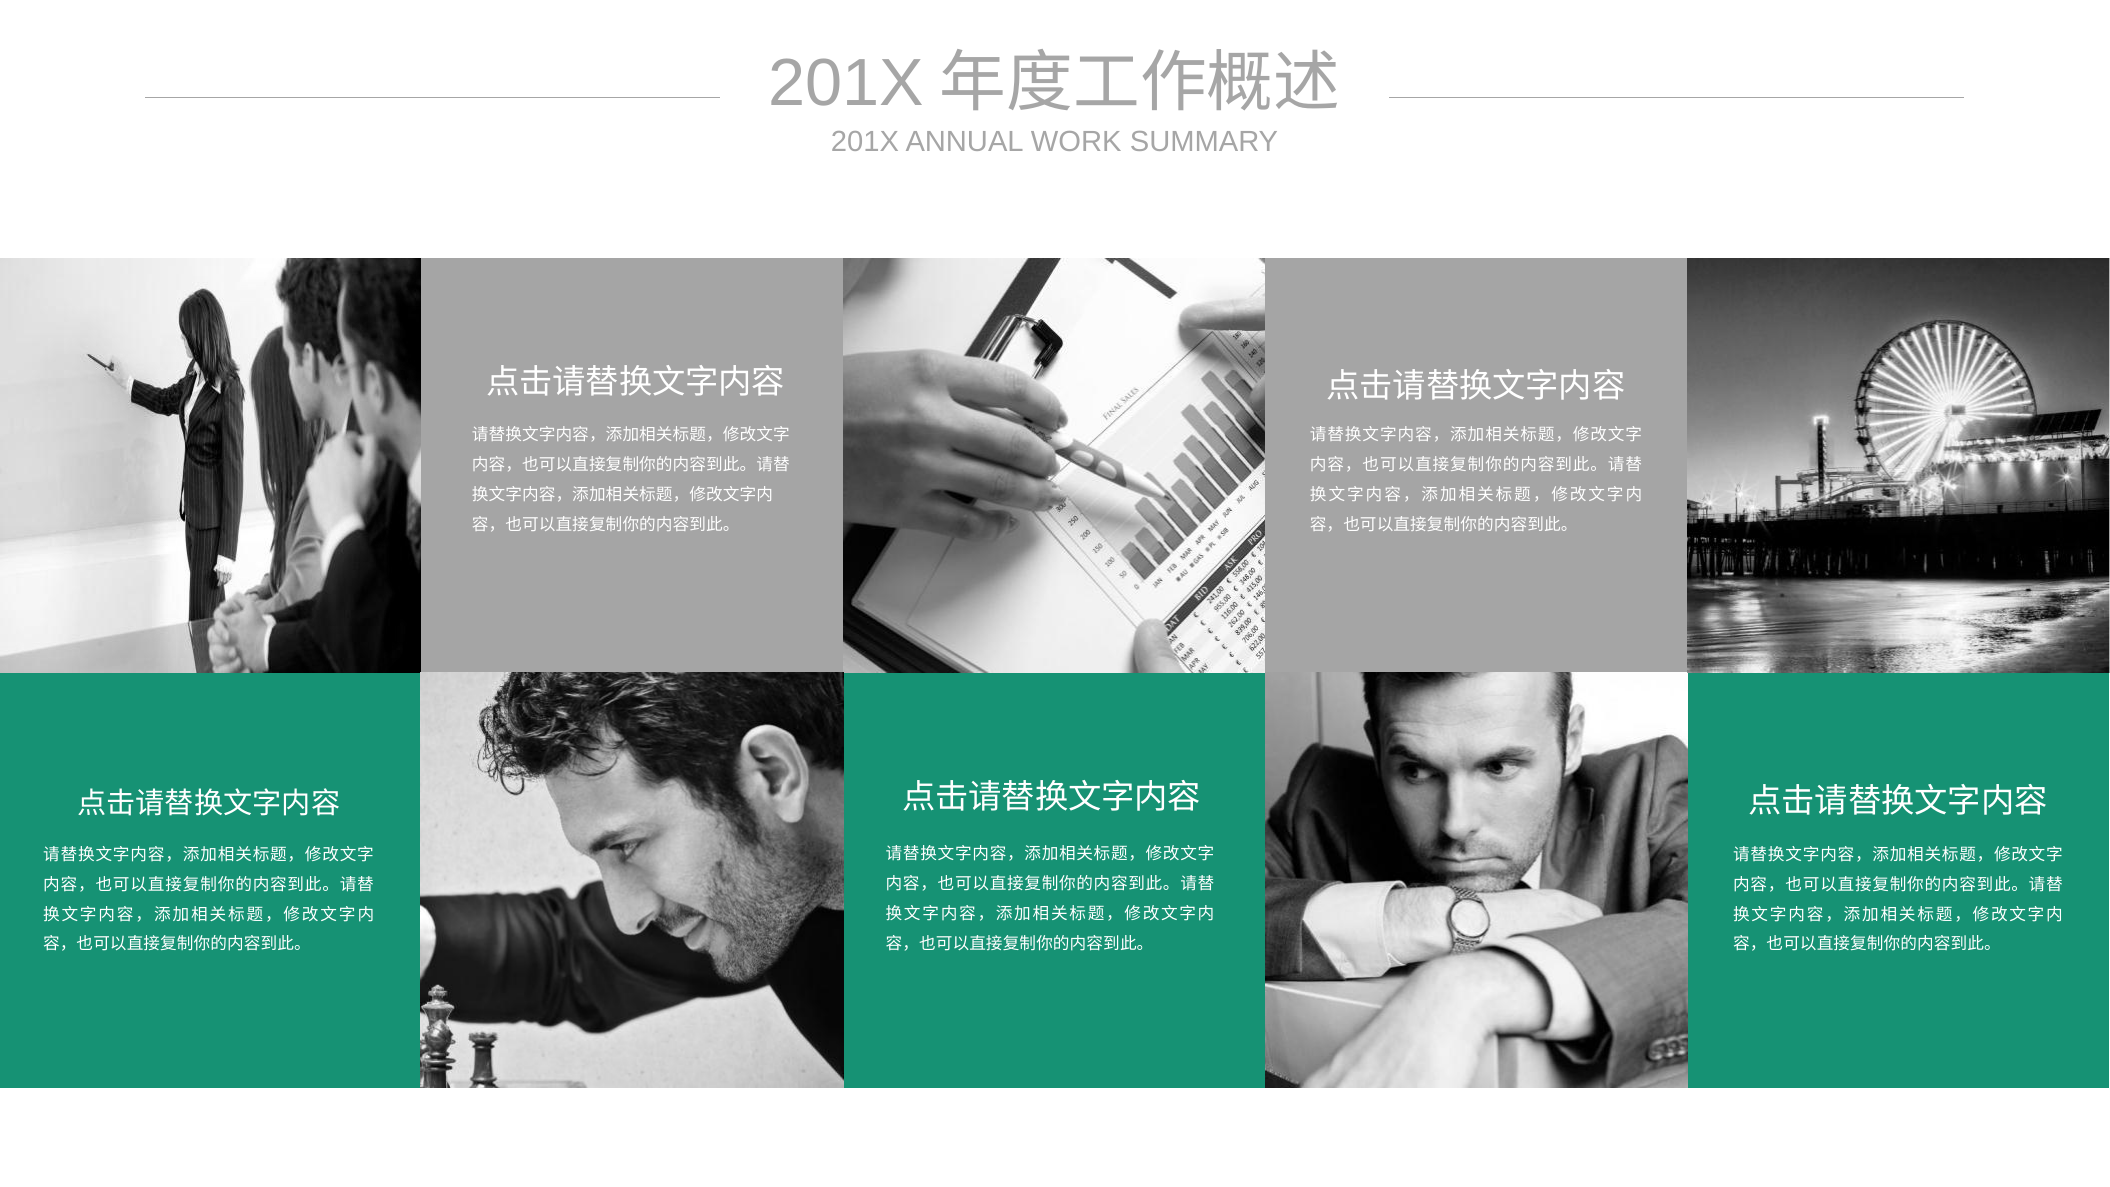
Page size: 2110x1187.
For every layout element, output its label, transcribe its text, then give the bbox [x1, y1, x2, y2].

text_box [843, 258, 1265, 1088]
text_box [1687, 258, 2110, 1088]
text_box 201X年度工作概述 [730, 38, 1379, 96]
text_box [0, 258, 420, 1088]
text_box 201X年度工作概述 [730, 98, 1379, 119]
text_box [420, 258, 843, 1088]
text_box 201X ANNUAL WORK SUMMARY [824, 122, 1285, 158]
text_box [1265, 258, 1687, 1088]
